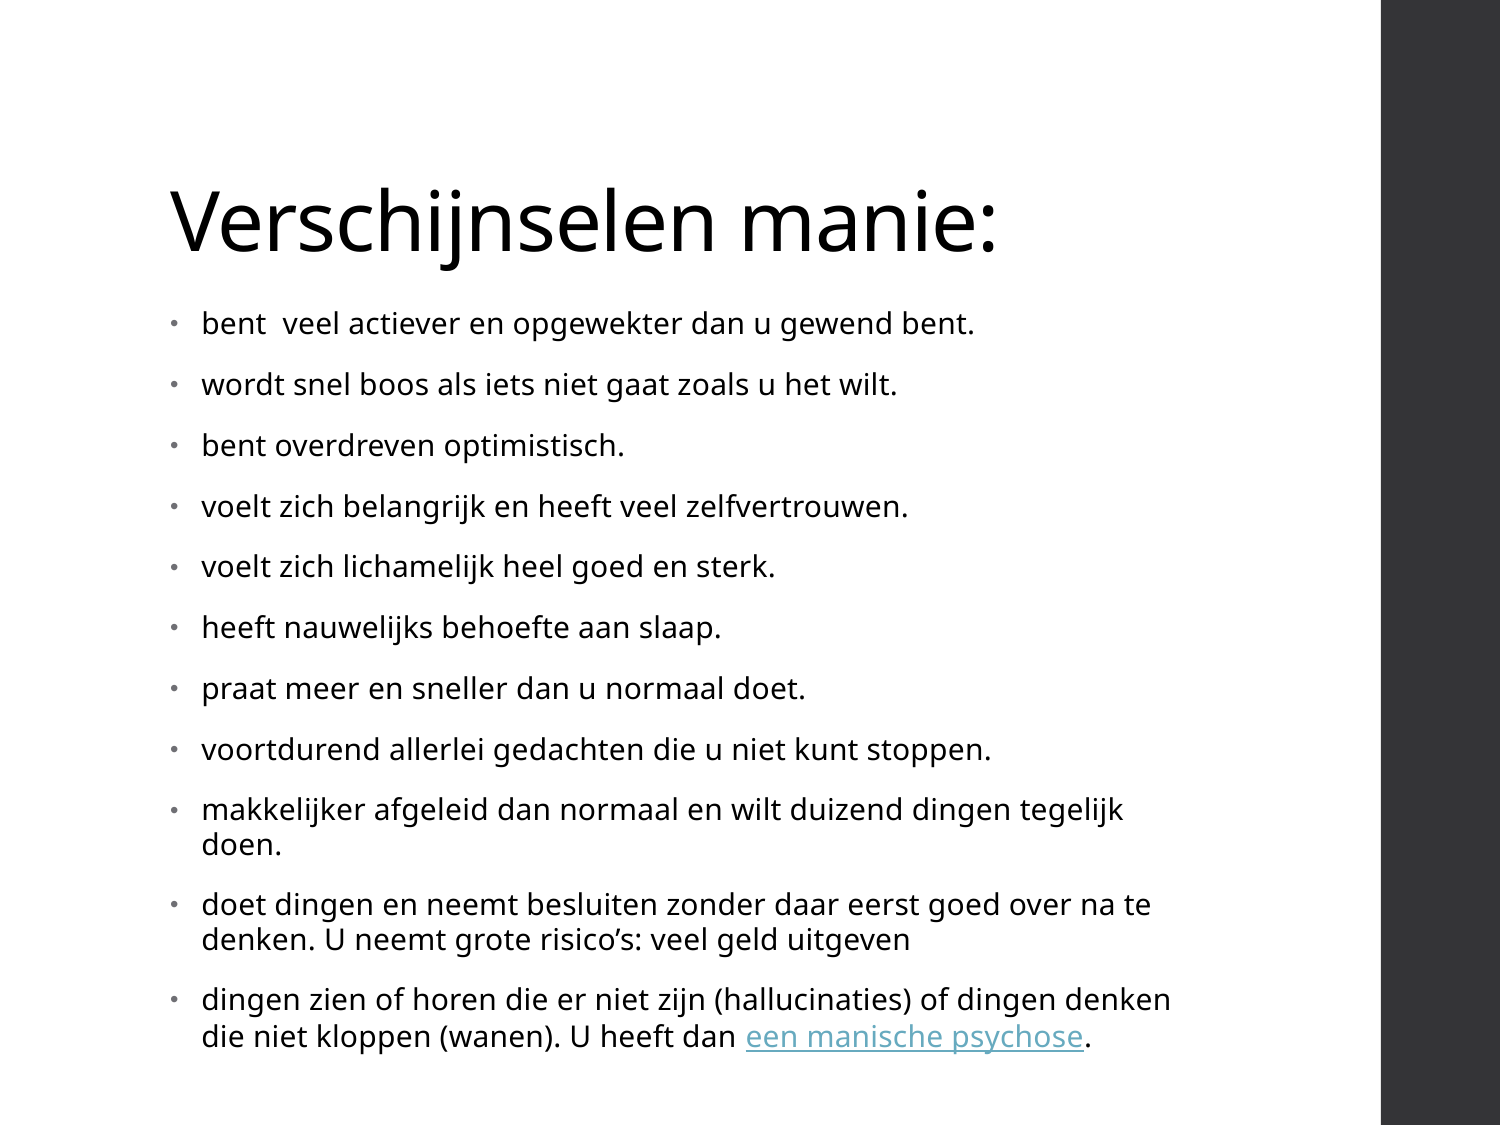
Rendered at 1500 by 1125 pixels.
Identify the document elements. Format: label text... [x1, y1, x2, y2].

title Verschijnselen manie: [155, 60, 1348, 278]
list bent veel actiever en opgewekter dan u gewend bent. wordt snel boos als iets niet gaat zoals u het wilt. bent overdreven optimistisch. voelt zich belangrijk en heeft veel zelfvertrouwen. voelt zich lichamelijk heel goed en sterk. heeft nauwelijks behoefte aan slaap. praat meer en sneller dan u normaal doet. voortdurend allerlei gedachten die u niet kunt stoppen. makkelijker afgeleid dan normaal en wilt duizend dingen tegelijk doen. doet dingen en neemt besluiten zonder daar eerst goed over na te denken. U neemt grote risico’s: veel geld uitgeven dingen zien of horen die er niet zijn (hallucinaties) of dingen denken die niet kloppen (wanen). U heeft dan een manische psychose. [155, 299, 1213, 1071]
